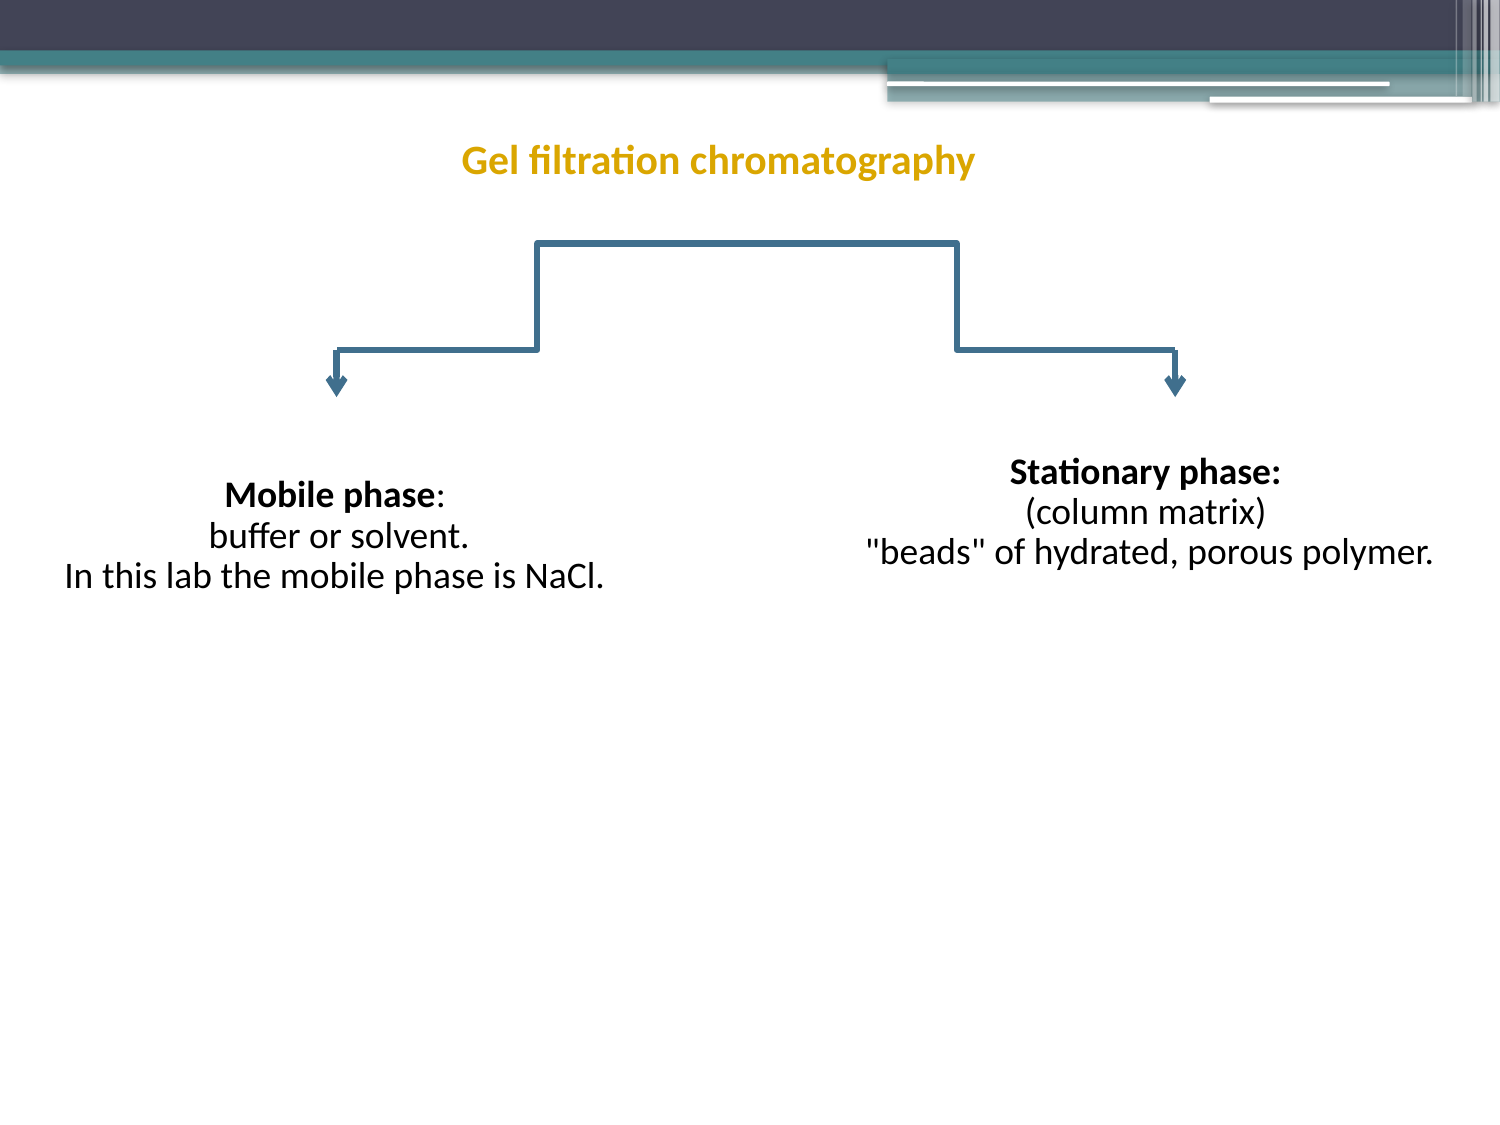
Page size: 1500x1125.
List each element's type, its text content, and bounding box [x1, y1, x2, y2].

text_box Stationary phase: (column matrix) "beads" of hydrated, porous polymer. [844, 444, 1456, 581]
text_box Gel filtration chromatography [446, 125, 991, 191]
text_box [742, 243, 1176, 350]
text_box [336, 243, 739, 350]
text_box Mobile phase: buffer or solvent. In this lab the mobile phase is NaCl. [0, 468, 682, 605]
